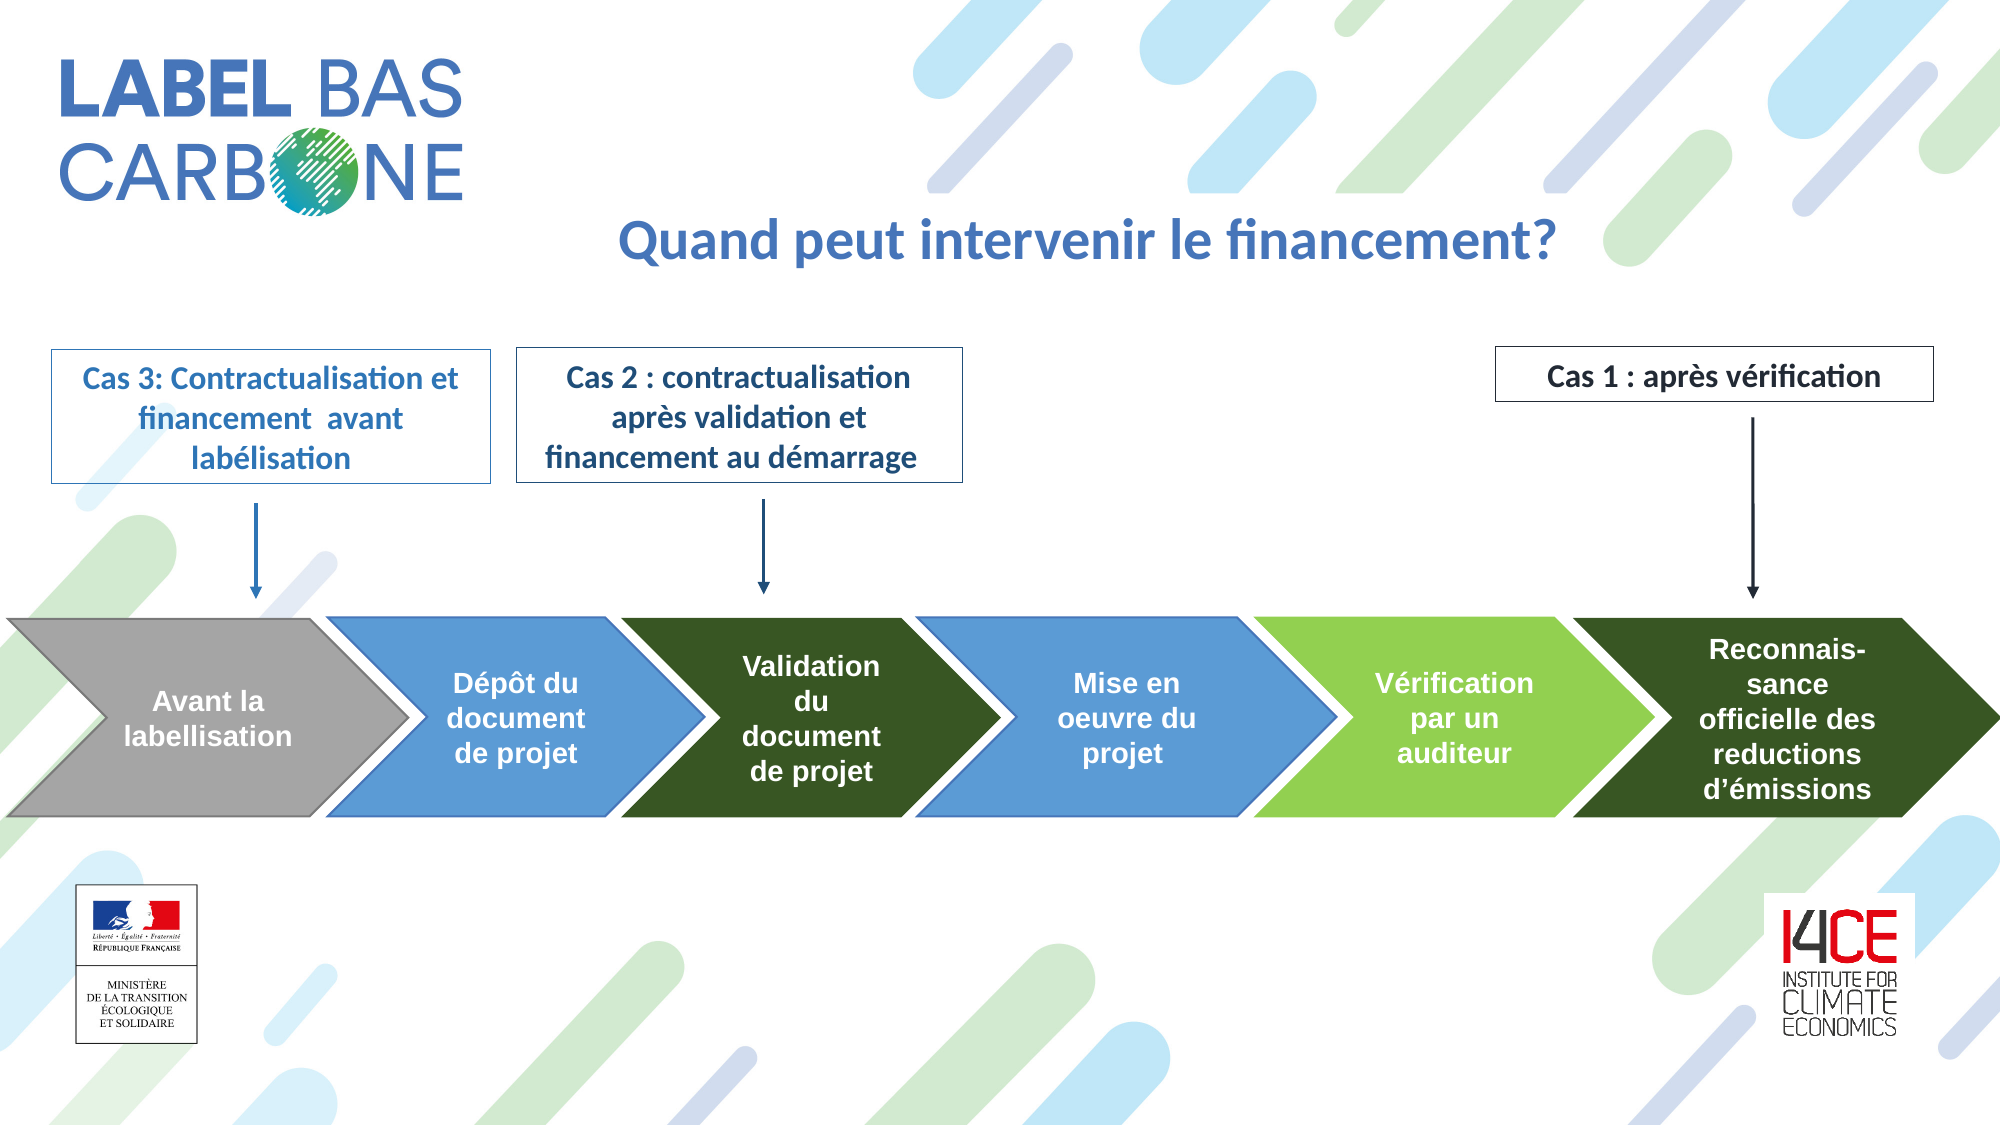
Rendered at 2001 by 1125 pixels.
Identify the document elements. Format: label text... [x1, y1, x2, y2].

text_box Cas 1 : après vérification [1495, 346, 1934, 402]
text_box Dépôt du document de projet [325, 616, 706, 818]
text_box Cas 2 : contractualisation après validation et financement au démarrage [516, 347, 963, 483]
text_box Cas 3: Contractualisation et financement avant labélisation [51, 349, 491, 484]
text_box Quand peut intervenir le financement? [603, 193, 1587, 279]
text_box Vérification par un auditeur [1253, 616, 1656, 818]
picture [0, 0, 2000, 1125]
text_box Mise en oeuvre du projet [914, 616, 1338, 818]
text_box Avant la labellisation [5, 617, 410, 818]
text_box Validation du document de projet [620, 617, 1002, 818]
text_box Reconnais-sance officielle des reductions d’émissions [1572, 617, 2000, 818]
